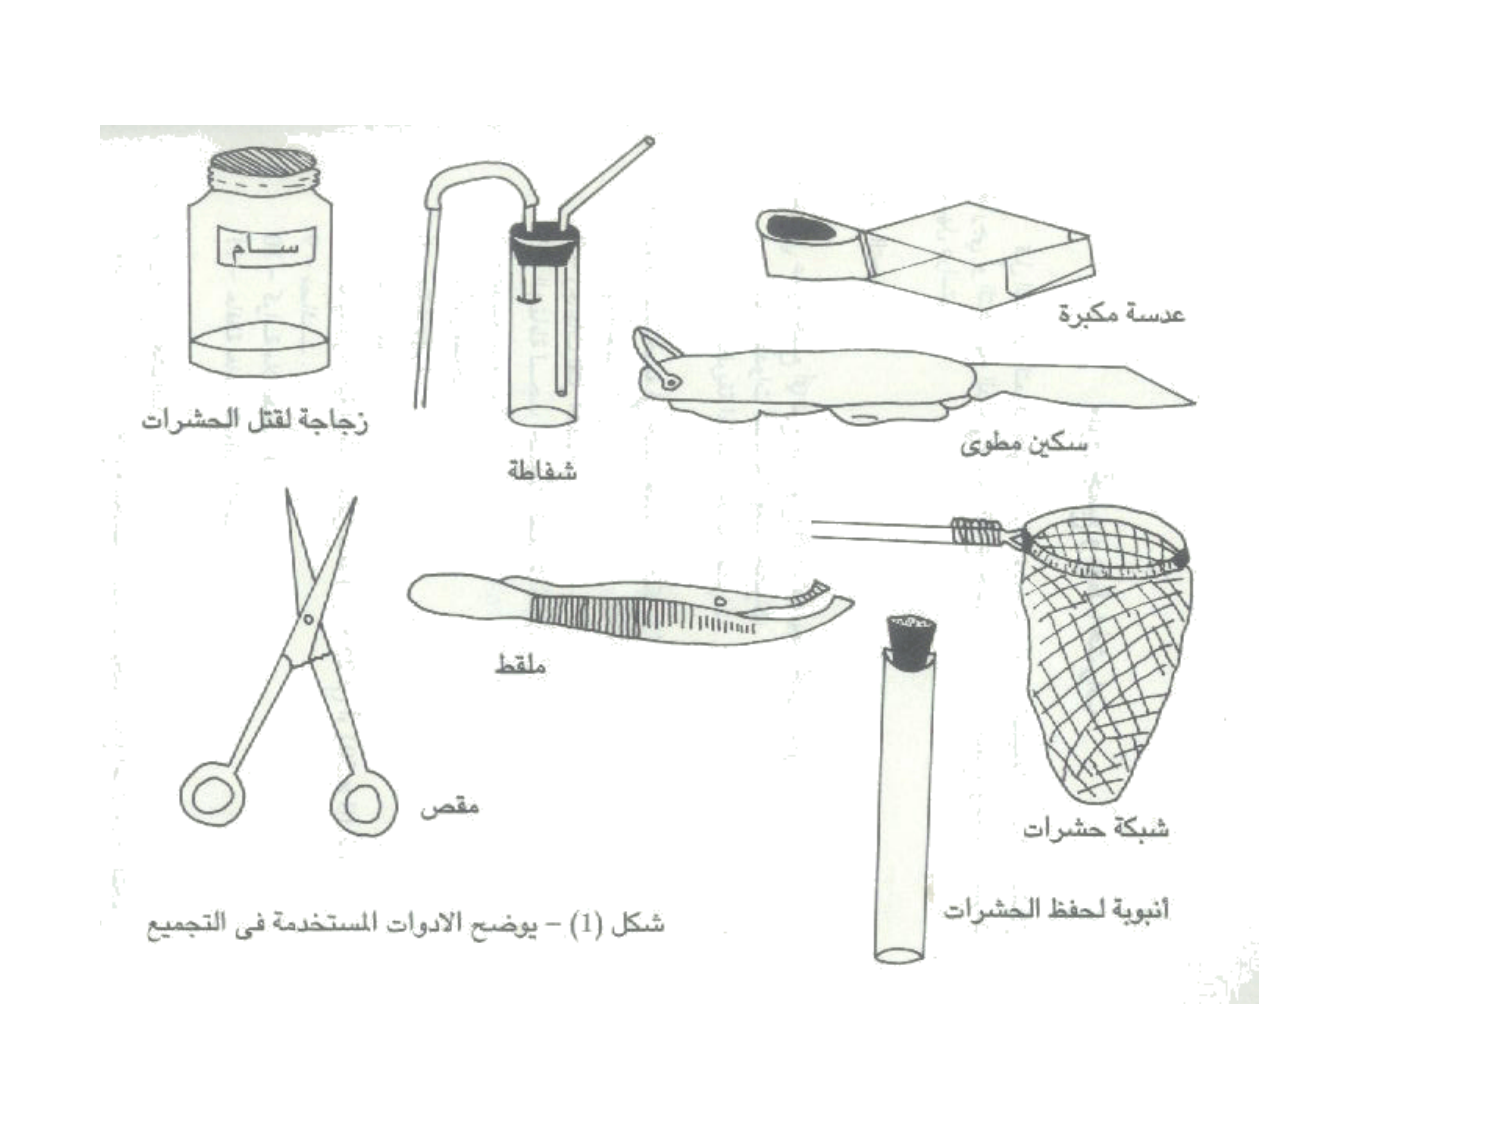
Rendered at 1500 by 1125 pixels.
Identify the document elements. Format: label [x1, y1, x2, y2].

picture [100, 125, 1259, 1004]
